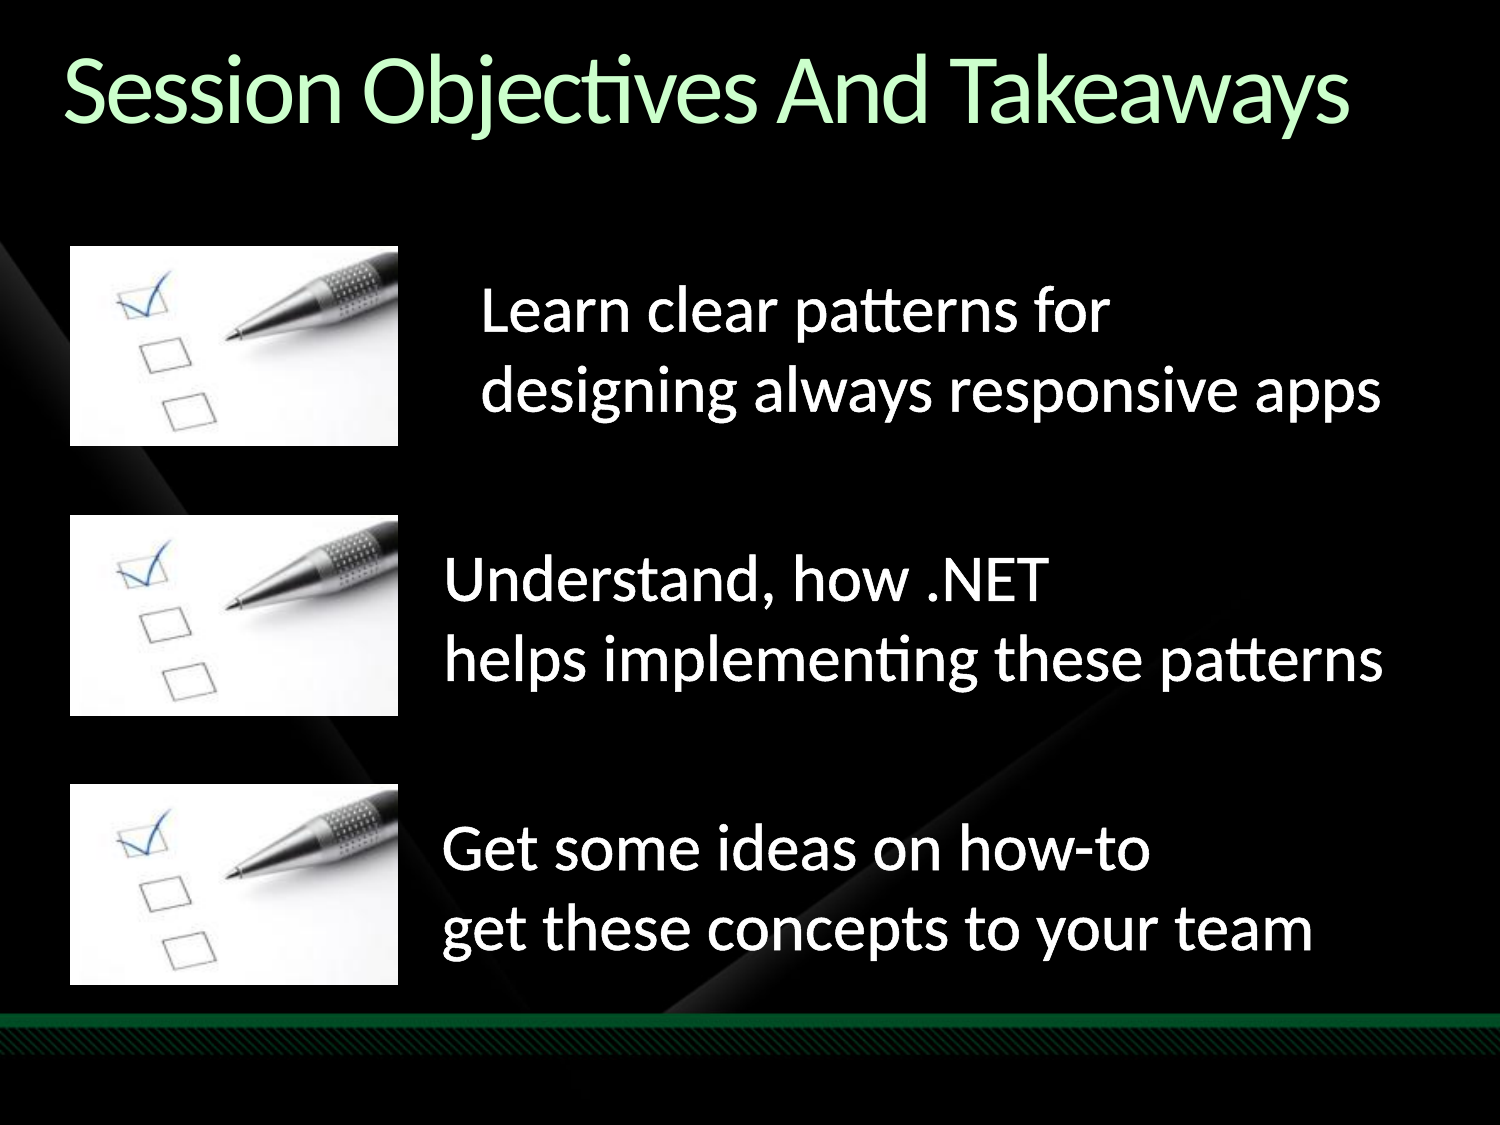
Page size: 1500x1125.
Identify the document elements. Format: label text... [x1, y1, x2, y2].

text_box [70, 514, 1407, 716]
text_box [70, 784, 1335, 985]
picture [0, 0, 1500, 1125]
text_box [70, 245, 1442, 447]
title Session Objectives And Takeaways [62, 37, 1438, 147]
